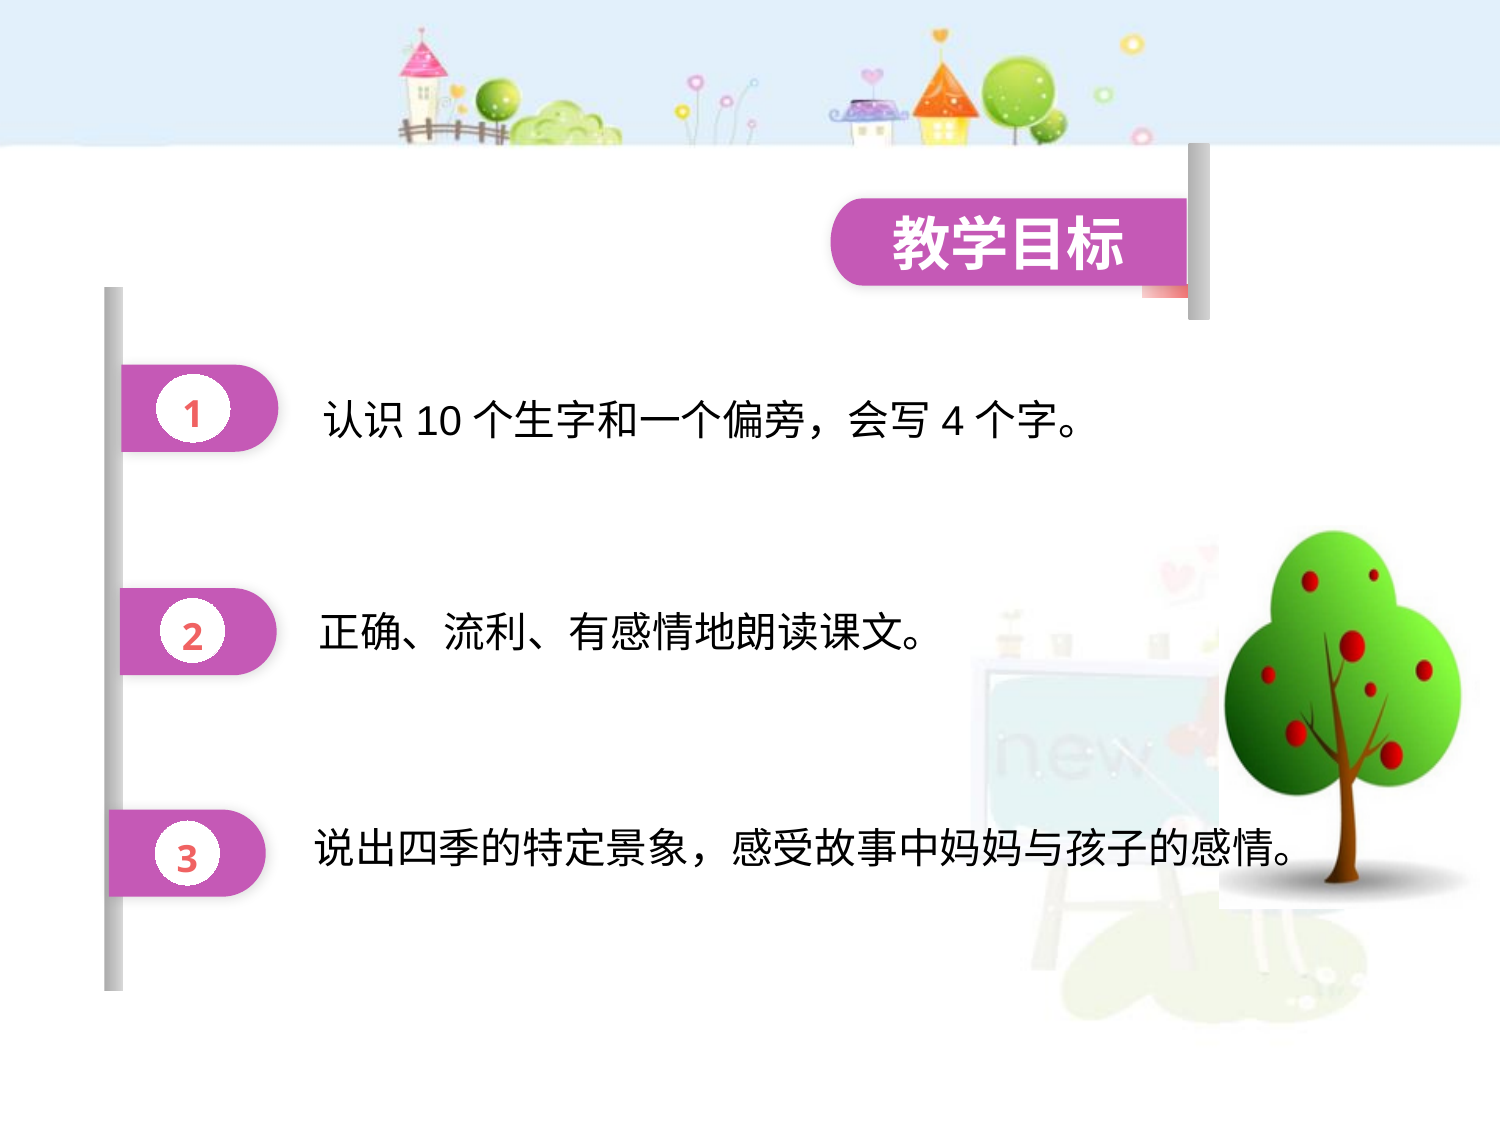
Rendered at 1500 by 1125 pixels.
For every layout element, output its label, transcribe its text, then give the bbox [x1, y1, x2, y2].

text_box [104, 286, 124, 991]
text_box 1 [156, 374, 231, 443]
text_box [119, 588, 277, 676]
text_box 3 [155, 820, 220, 886]
text_box 正确、流利、有感情地朗读课文。 [303, 573, 1219, 664]
text_box 认识10个生字和一个偏旁，会写4个字。 [307, 361, 1442, 452]
text_box [121, 364, 279, 452]
text_box 说出四季的特定景象，感受故事中妈妈与孩子的感情。 [298, 789, 1219, 879]
text_box [1141, 293, 1188, 298]
text_box 2 [160, 598, 225, 663]
text_box [108, 809, 266, 897]
text_box [1188, 143, 1210, 320]
picture [0, 0, 1500, 1125]
text_box 教学目标 [830, 198, 1187, 286]
